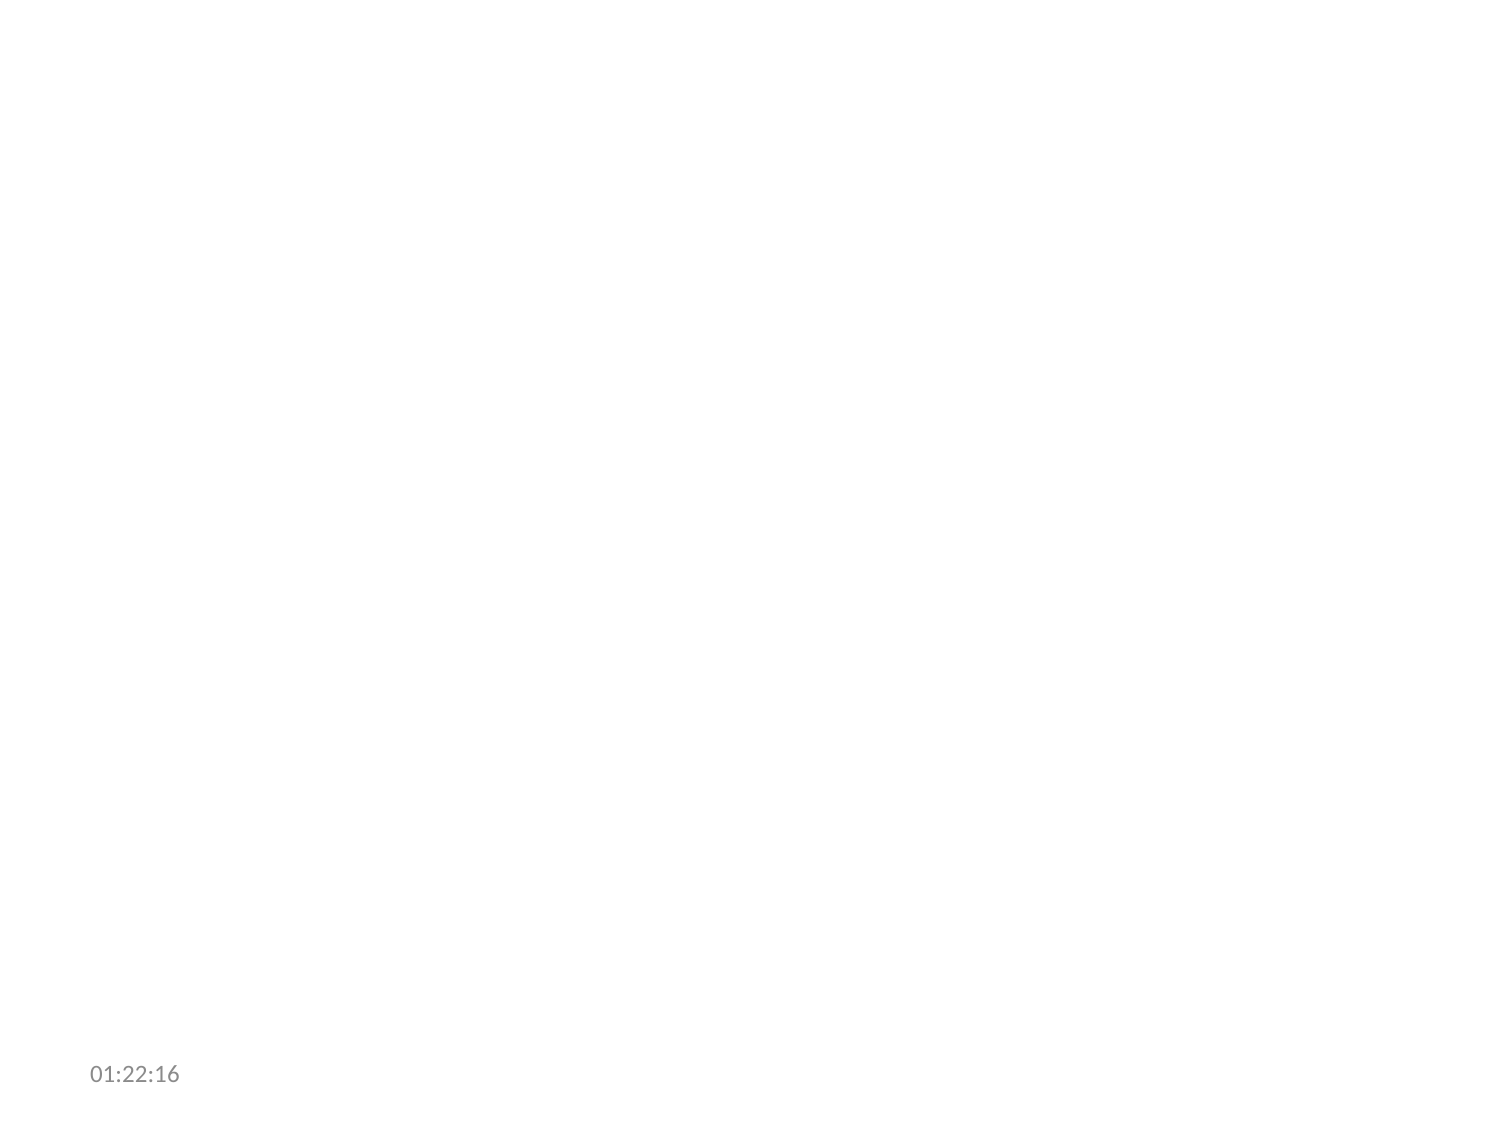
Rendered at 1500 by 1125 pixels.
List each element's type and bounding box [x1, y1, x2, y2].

slide_number [75, 1042, 425, 1103]
